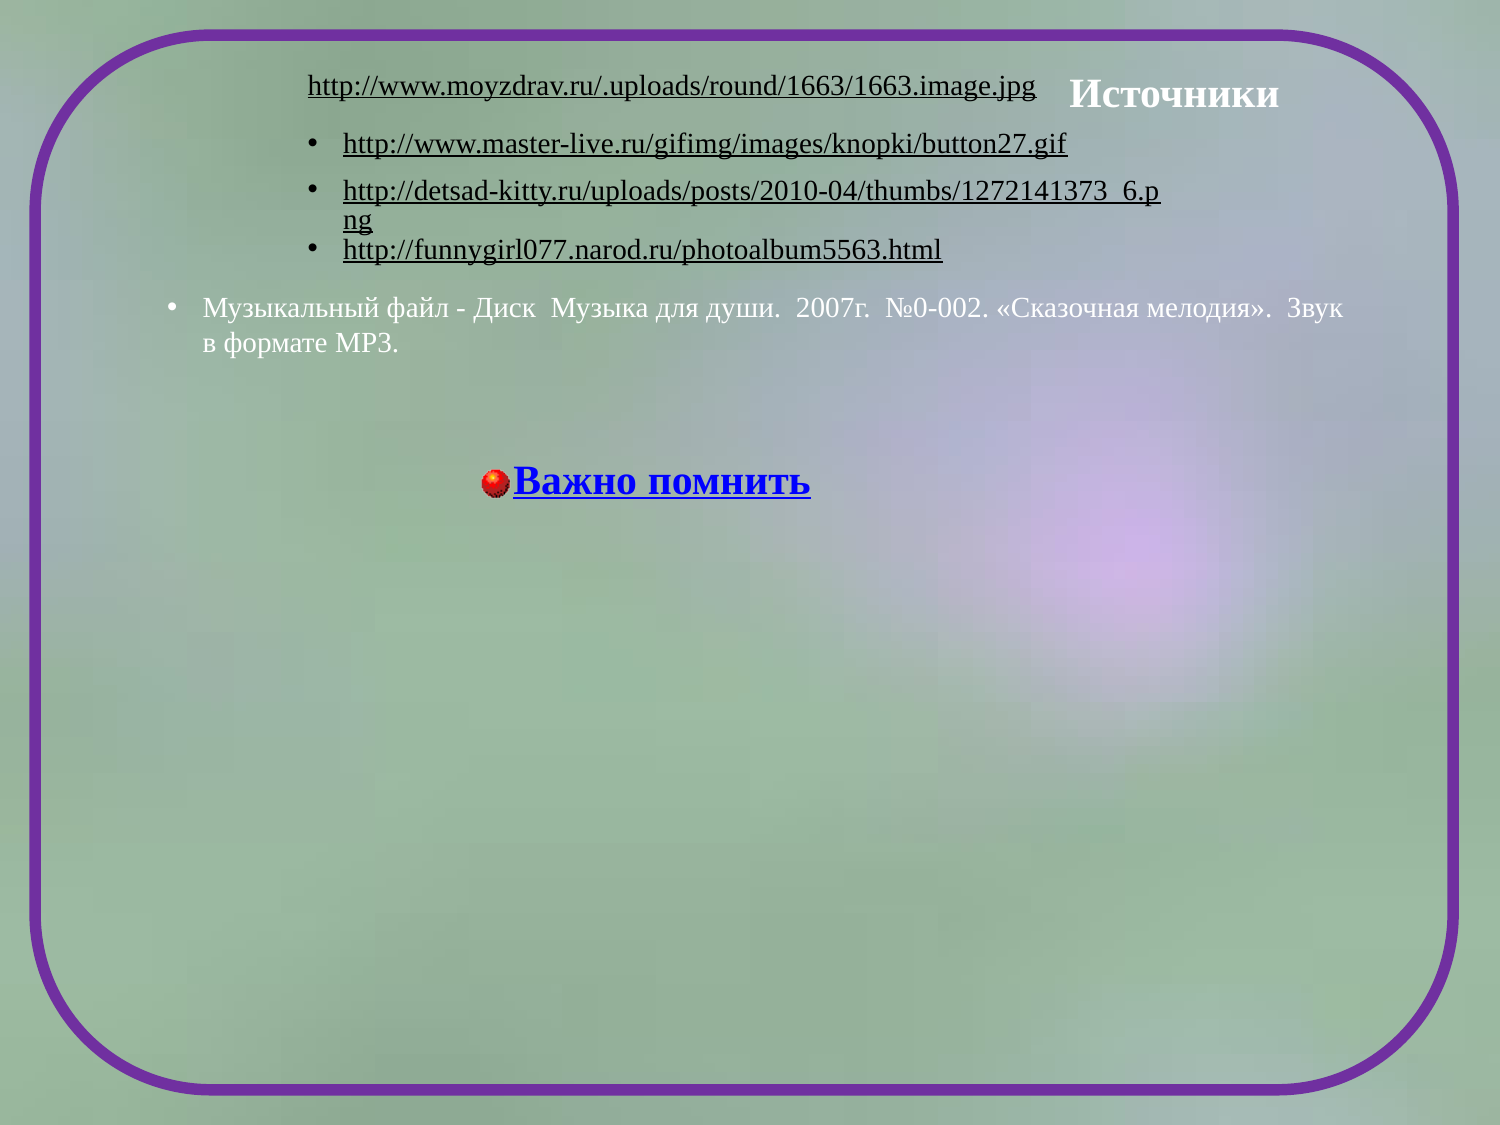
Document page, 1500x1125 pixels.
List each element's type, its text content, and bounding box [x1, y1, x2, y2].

picture [0, 0, 1500, 1125]
text_box http://www.moyzdrav.ru/.uploads/round/1663/1663.image.jpg [292, 58, 1172, 109]
text_box [32, 32, 1456, 1092]
